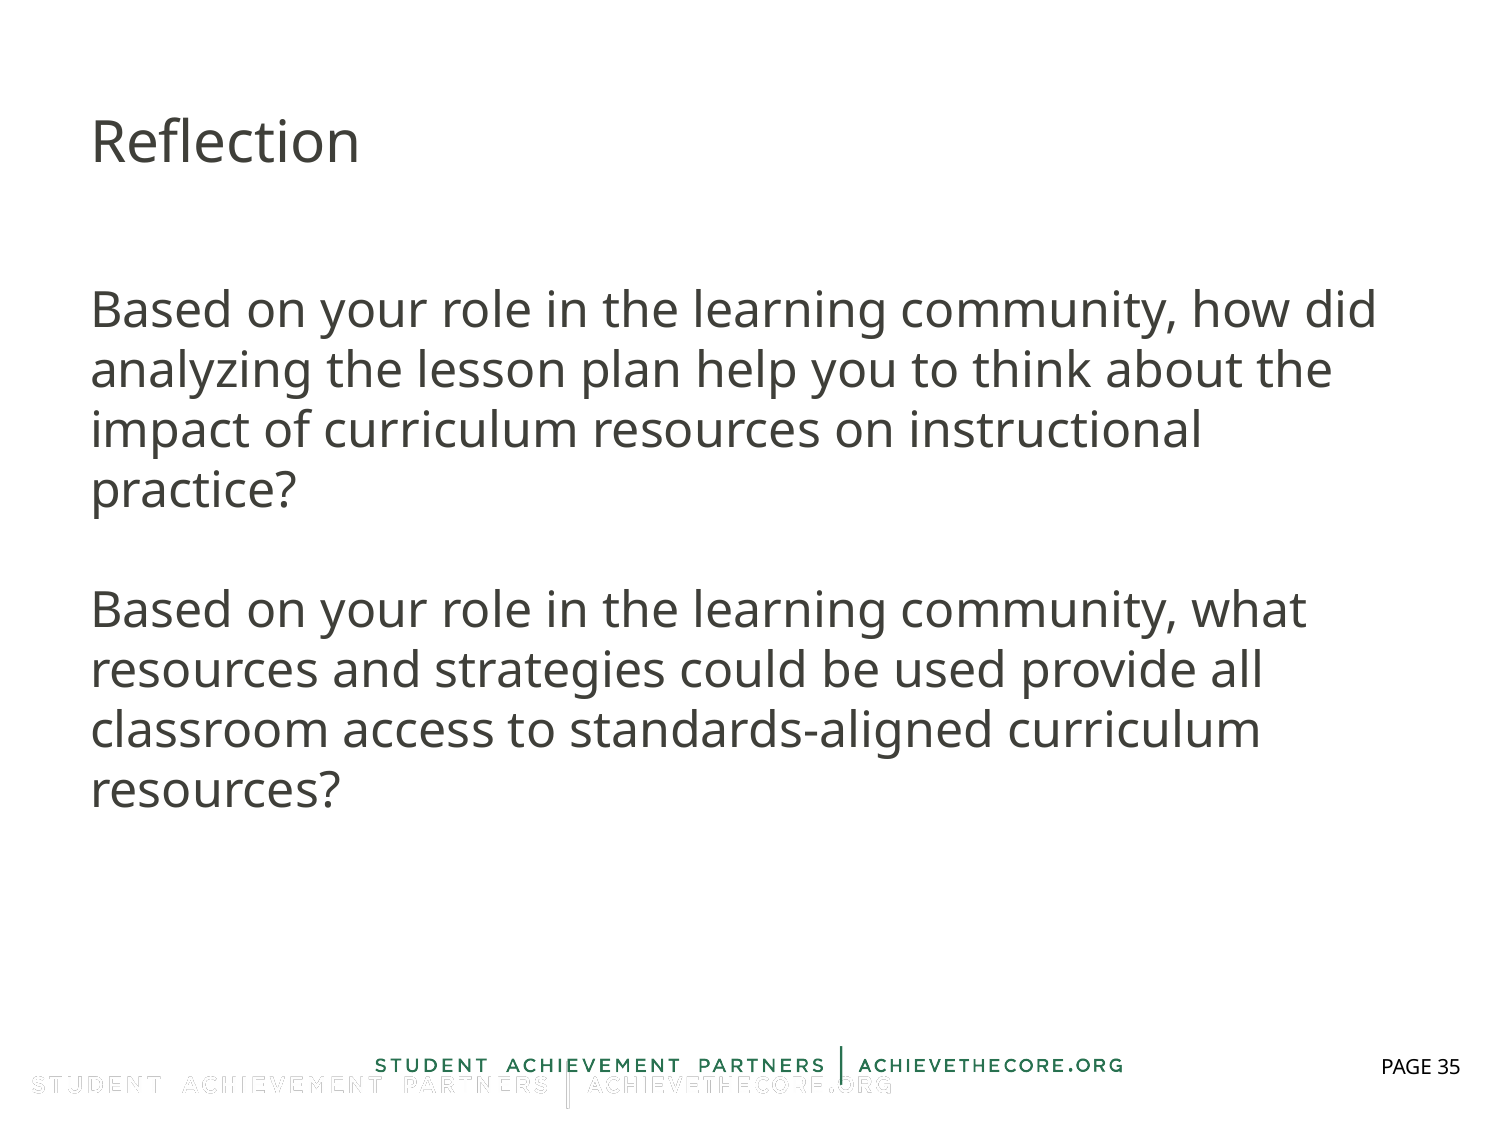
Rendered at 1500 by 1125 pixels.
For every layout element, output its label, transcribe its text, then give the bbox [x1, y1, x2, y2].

title Reflection [75, 45, 1425, 233]
picture [12, 1046, 1122, 1112]
list Based on your role in the learning community, how did analyzing the lesson plan help you to think about the impact of curriculum resources on instructional practice? Based on your role in the learning community, what resources and strategies could be used provide all classroom access to standards-aligned curriculum resources? [75, 262, 1425, 1005]
